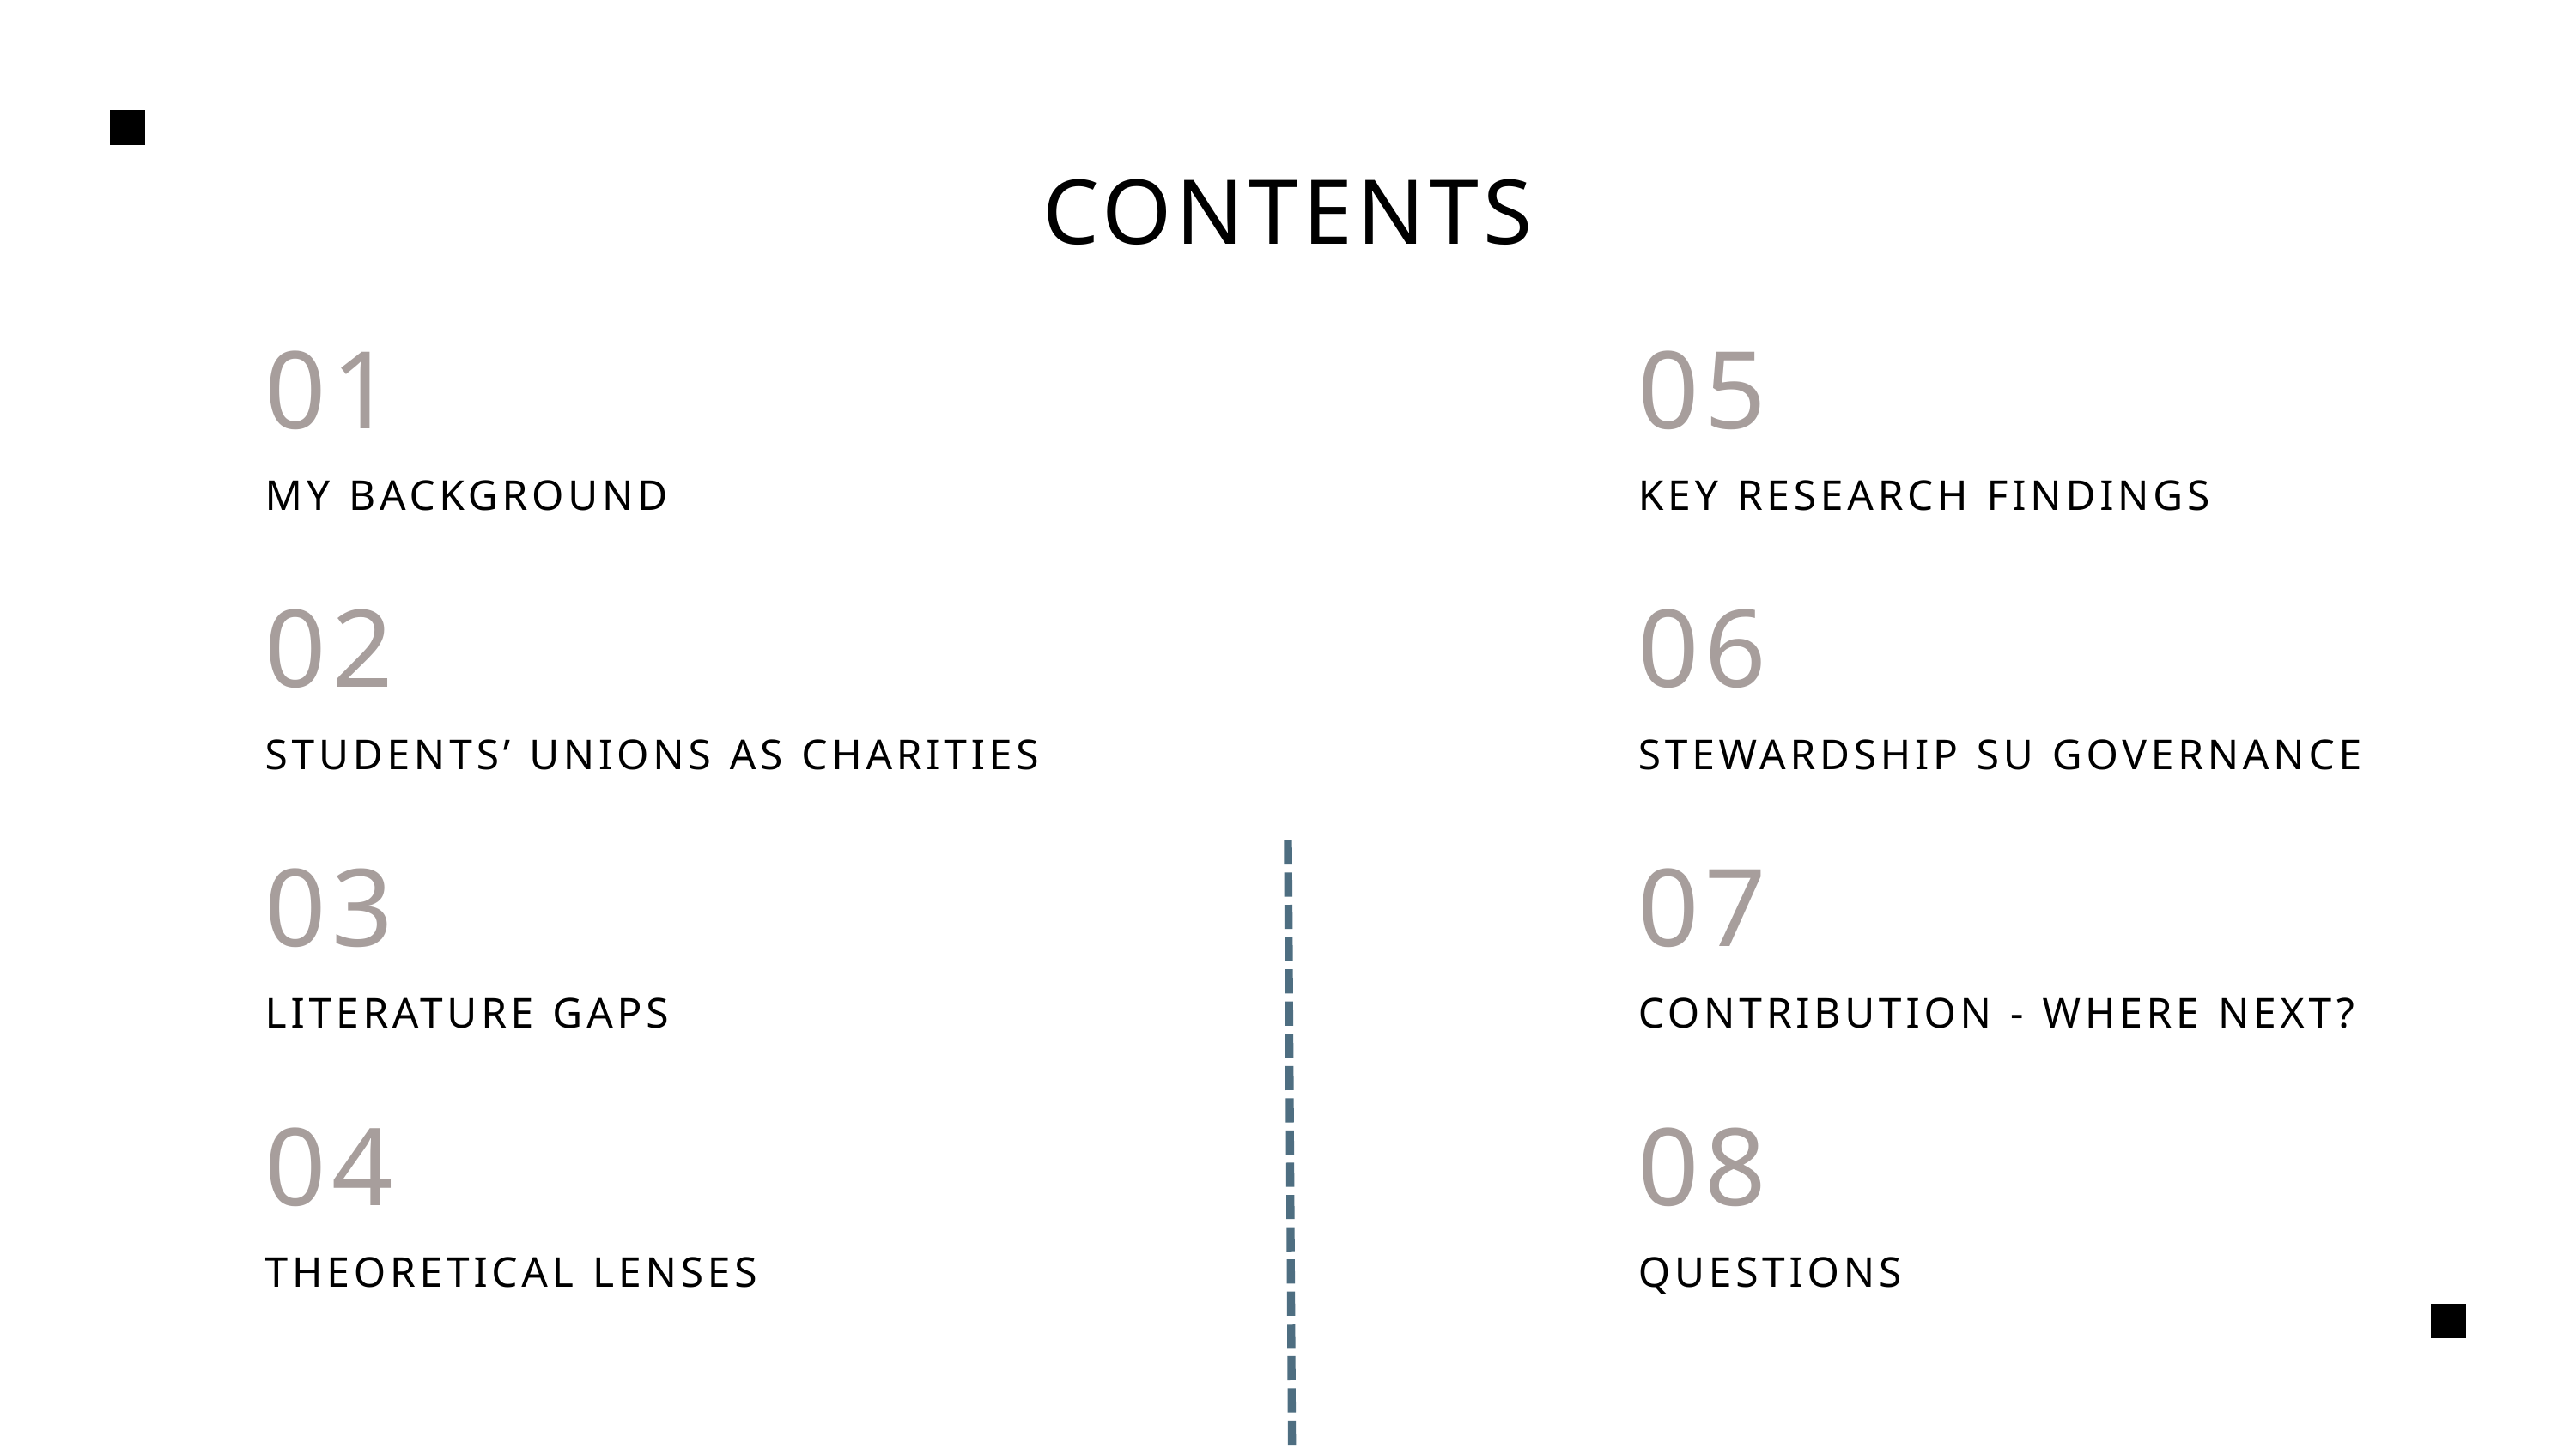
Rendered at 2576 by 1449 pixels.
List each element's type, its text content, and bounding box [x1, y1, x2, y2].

text_box QUESTIONS [1637, 1237, 2312, 1295]
text_box STEWARDSHIP SU GOVERNANCE [1637, 719, 2371, 778]
text_box 01 [264, 300, 939, 451]
text_box MY BACKGROUND [264, 461, 939, 519]
text_box STUDENTS’ UNIONS AS CHARITIES [264, 719, 1078, 778]
text_box 08 [1637, 1076, 2312, 1228]
text_box 05 [1637, 300, 2312, 451]
text_box CONTENTS [264, 136, 2312, 263]
text_box CONTRIBUTION - WHERE NEXT? [1637, 979, 2371, 1037]
text_box THEORETICAL LENSES [264, 1237, 939, 1295]
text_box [109, 109, 145, 145]
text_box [2430, 1303, 2467, 1339]
text_box 03 [264, 817, 939, 968]
text_box 04 [264, 1076, 939, 1228]
text_box 07 [1637, 817, 2312, 968]
text_box 06 [1637, 558, 2312, 709]
text_box 02 [264, 558, 939, 709]
text_box KEY RESEARCH FINDINGS [1637, 461, 2312, 519]
text_box LITERATURE GAPS [264, 979, 939, 1037]
